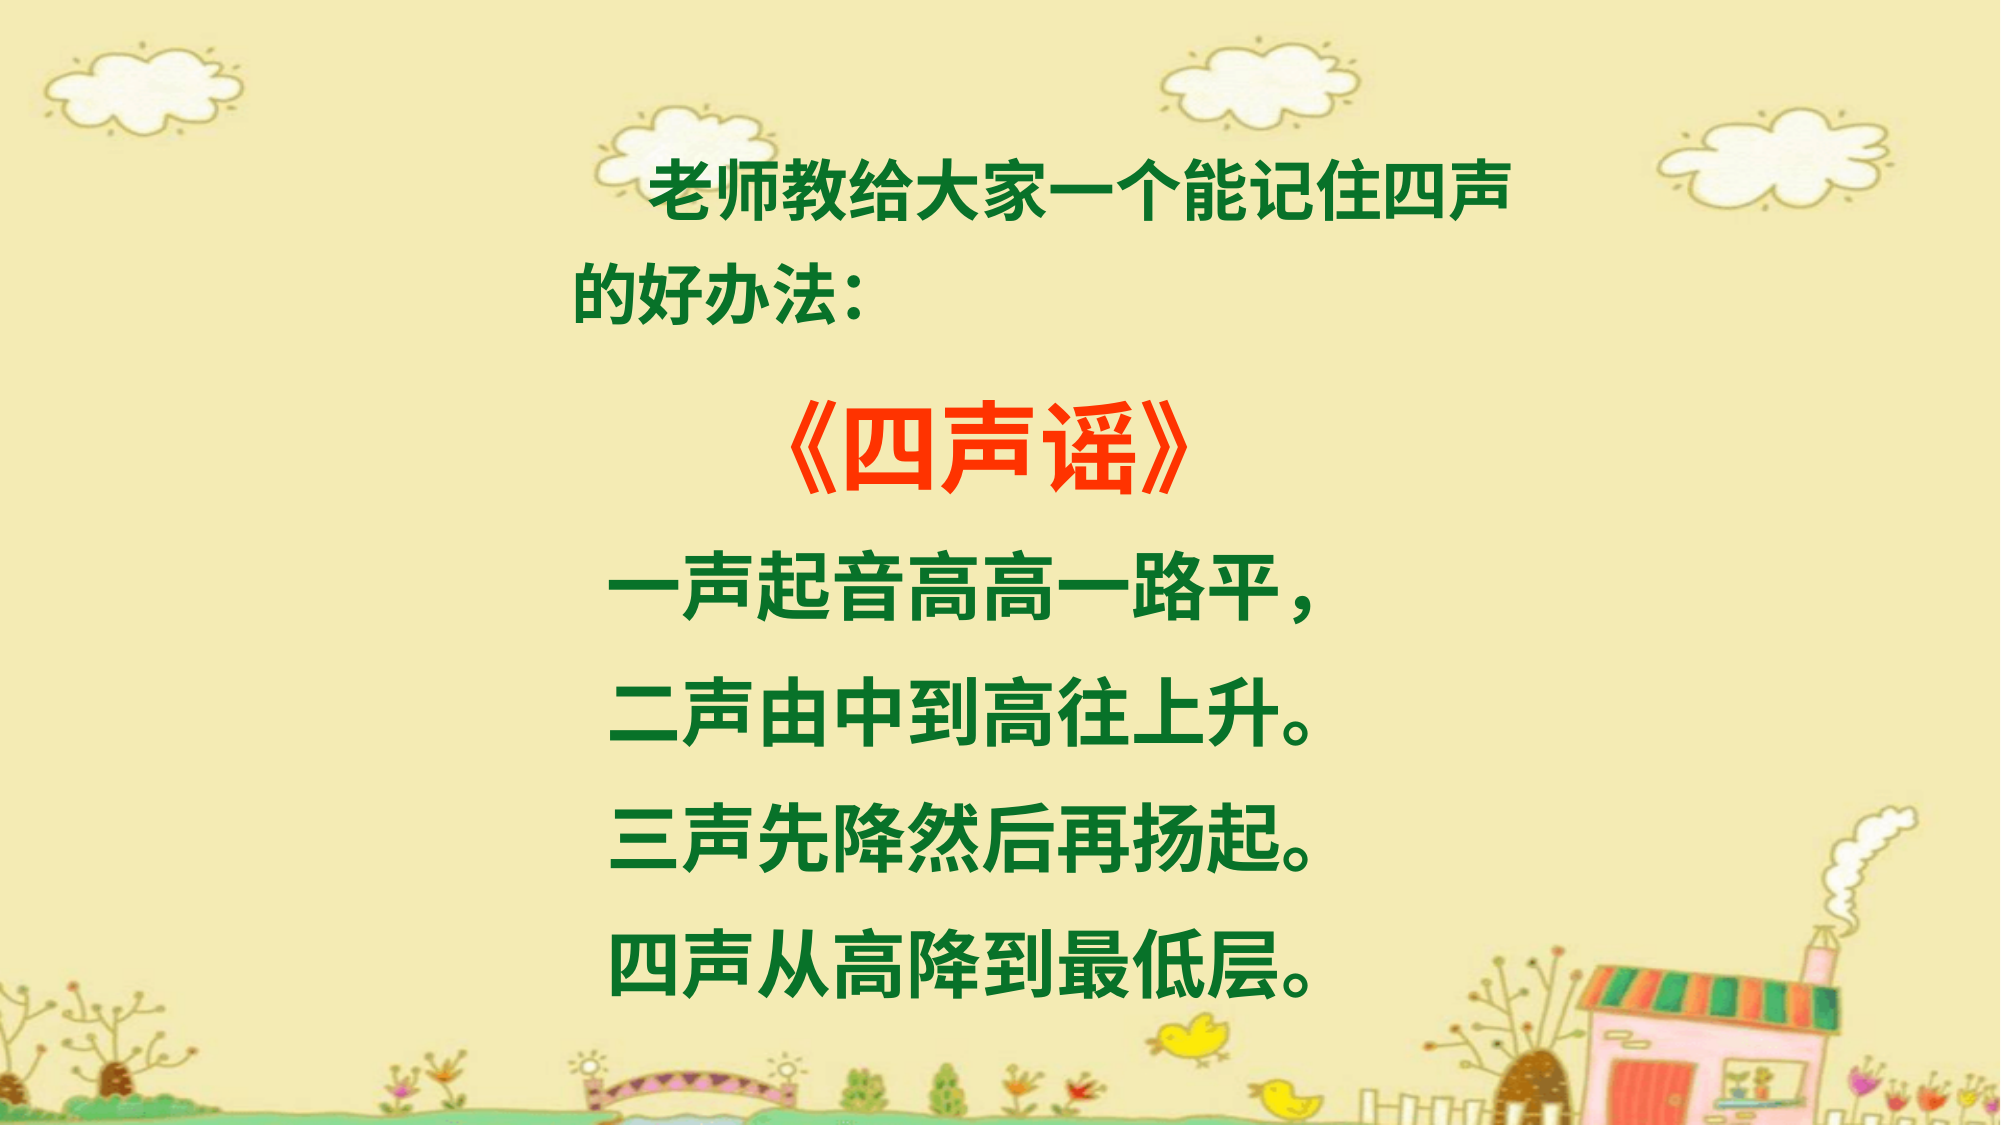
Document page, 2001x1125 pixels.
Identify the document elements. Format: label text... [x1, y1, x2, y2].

text_box 《四声谣》 [724, 341, 1255, 496]
picture [0, 0, 2001, 1125]
text_box 一声起音高高一路平， 二声由中到高往上升。 三声先降然后再扬起。 四声从高降到最低层。 [592, 496, 1455, 1016]
text_box 老师教给大家一个能记住四声的好办法： [556, 117, 1548, 340]
